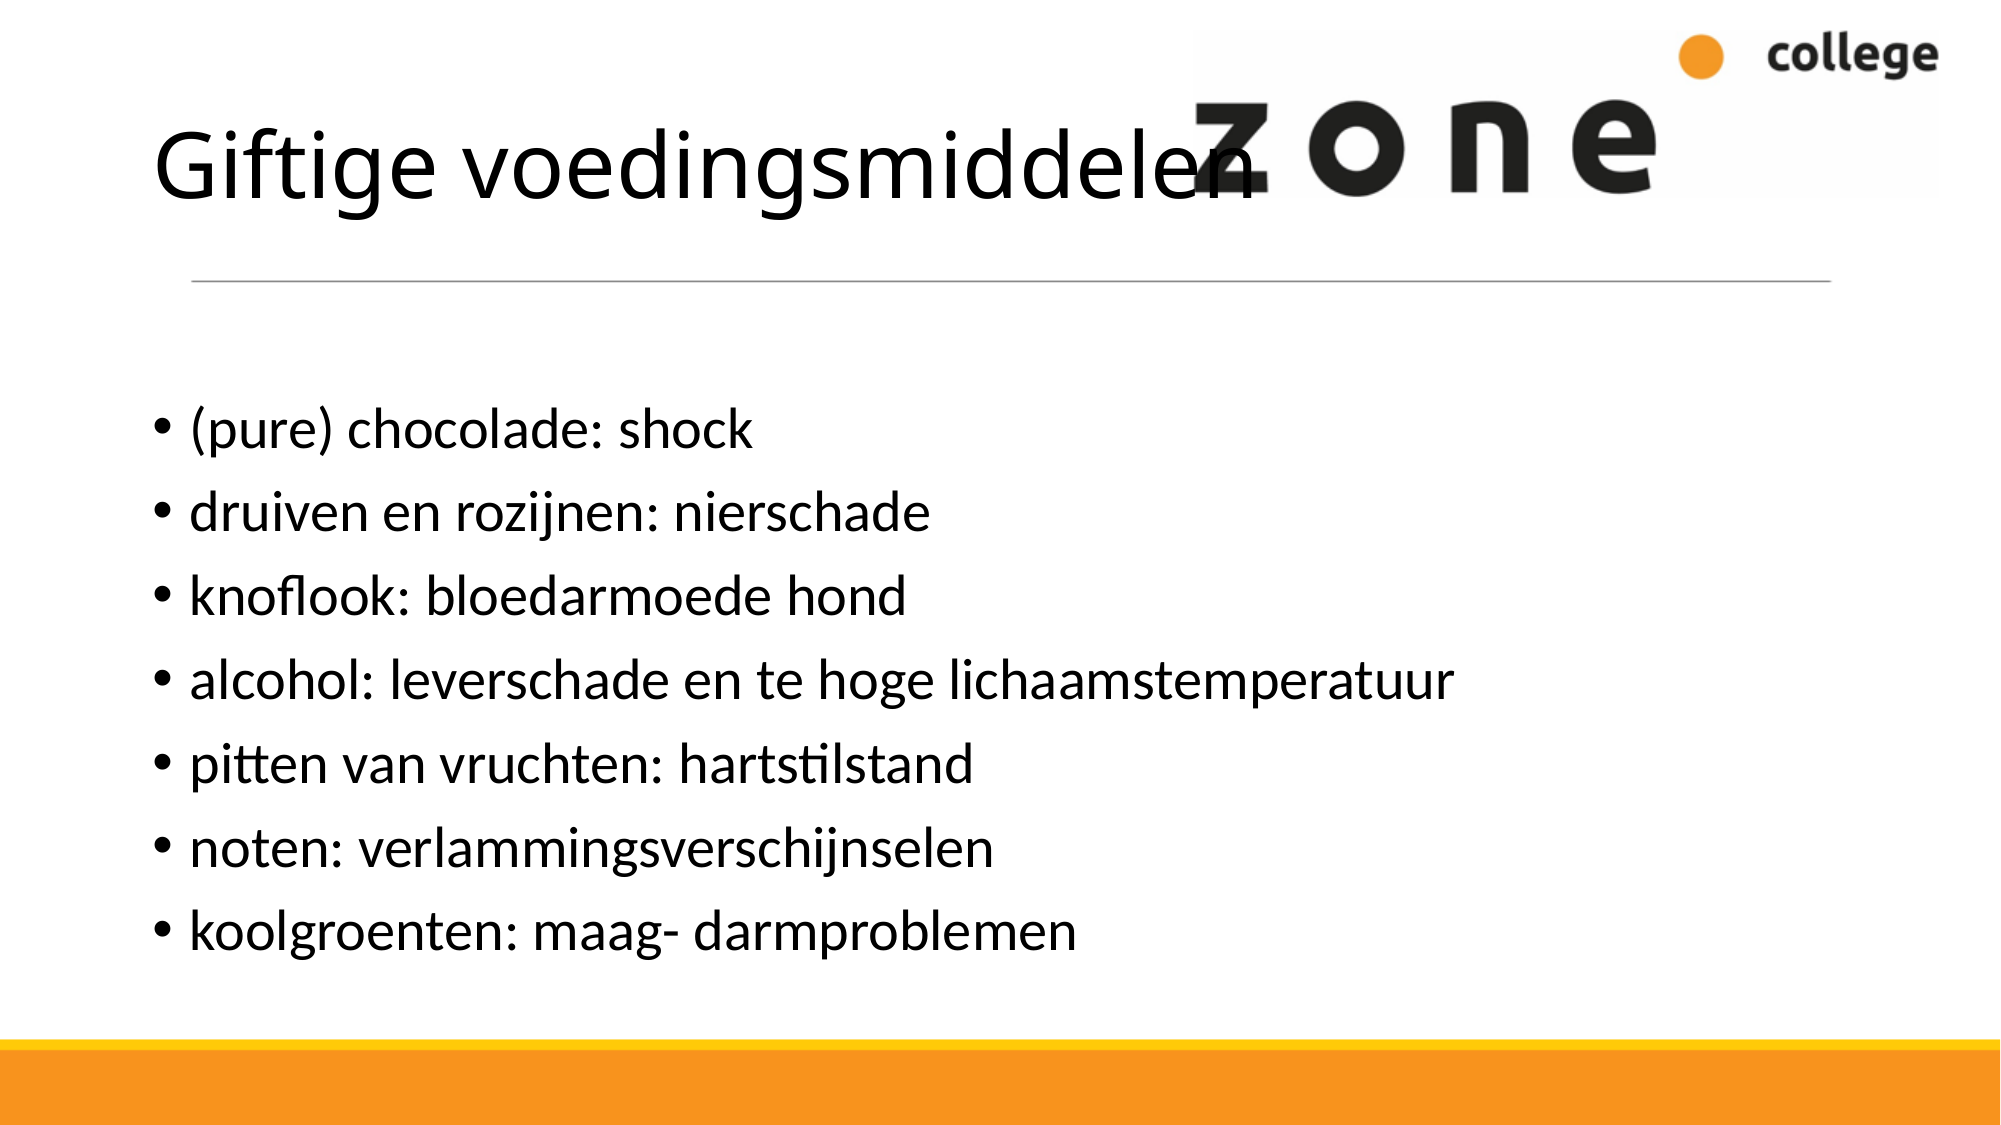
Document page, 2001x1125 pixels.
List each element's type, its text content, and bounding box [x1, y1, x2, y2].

title Giftige voedingsmiddelen [137, 59, 1863, 278]
list (pure) chocolade: shock druiven en rozijnen: nierschade knoflook: bloedarmoede hond alcohol: leverschade en te hoge lichaamstemperatuur pitten van vruchten: hartstilstand noten: verlammingsverschijnselen koolgroenten: maag- darmproblemen [137, 299, 1863, 1014]
picture [0, 0, 2001, 1125]
